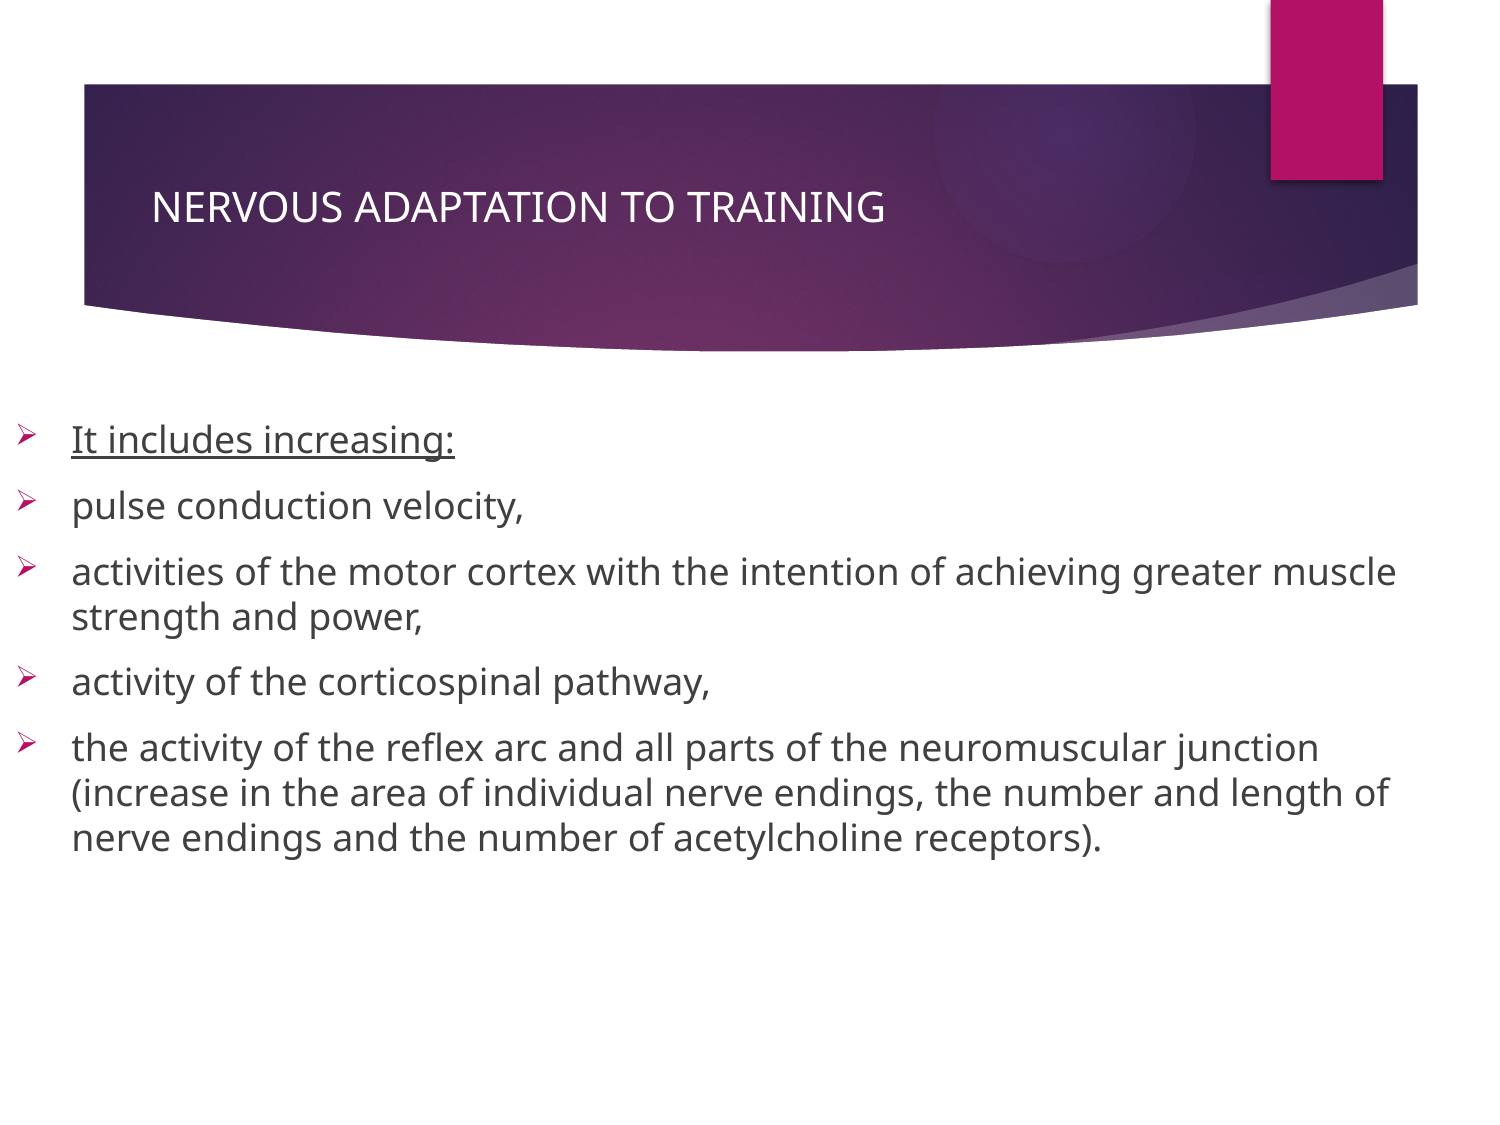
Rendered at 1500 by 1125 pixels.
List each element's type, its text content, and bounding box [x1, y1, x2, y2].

list It includes increasing: pulse conduction velocity, activities of the motor cortex with the intention of achieving greater muscle strength and power, activity of the corticospinal pathway, the activity of the reflex arc and all parts of the neuromuscular junction (increase in the area of individual nerve endings, the number and length of nerve endings and the number of acetylcholine receptors). [0, 408, 1483, 988]
title NERVOUS ADAPTATION TO TRAINING [135, 172, 1177, 290]
